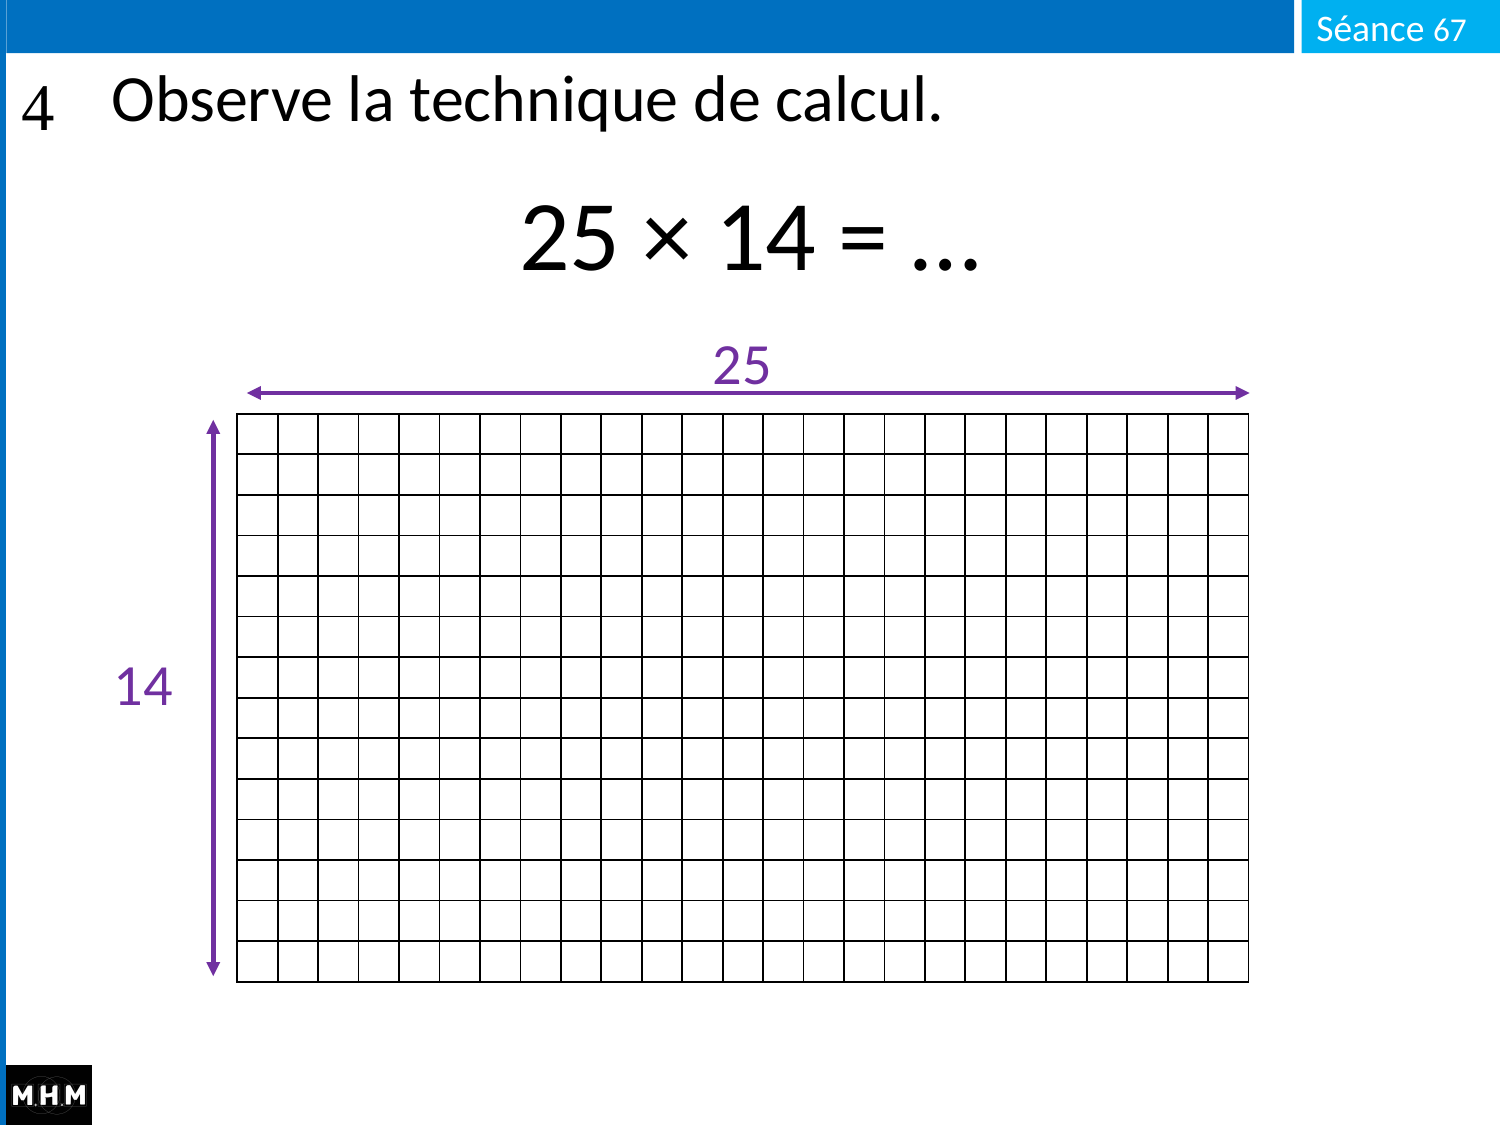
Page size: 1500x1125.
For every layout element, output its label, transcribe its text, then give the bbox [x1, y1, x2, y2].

table_cell [683, 739, 722, 778]
table_cell [1047, 861, 1086, 900]
table_cell [562, 577, 600, 616]
table_cell [1209, 699, 1248, 737]
table_cell [885, 780, 924, 819]
table_cell [885, 496, 924, 535]
picture [6, 1065, 92, 1125]
table_header [400, 415, 439, 453]
table_cell [1088, 617, 1126, 656]
table_cell [1169, 739, 1207, 778]
table_cell [602, 699, 641, 737]
table_cell [966, 536, 1005, 575]
table_cell [279, 739, 317, 778]
table_cell [238, 577, 277, 616]
table_cell [1088, 496, 1126, 535]
table_cell [804, 455, 843, 494]
table_cell [1169, 942, 1207, 981]
table_cell [764, 536, 803, 575]
table_cell [764, 780, 803, 819]
table_cell [1209, 455, 1248, 494]
text_box 25 [698, 393, 789, 404]
table_cell [1169, 901, 1207, 940]
table_cell [764, 617, 803, 656]
table_cell [683, 577, 722, 616]
table_cell [1128, 699, 1167, 737]
text_box 14 [98, 639, 190, 724]
table_cell [885, 577, 924, 616]
table_cell [602, 577, 641, 616]
table_cell [238, 699, 277, 737]
table_cell [804, 658, 843, 697]
table_cell [279, 780, 317, 819]
table_cell [400, 901, 439, 940]
table_header [1007, 415, 1045, 453]
table_cell [926, 617, 964, 656]
table_cell [602, 780, 641, 819]
table_cell [440, 536, 479, 575]
table_header [1047, 415, 1086, 453]
table_cell [1007, 901, 1045, 940]
table_cell [683, 617, 722, 656]
table_cell [764, 699, 803, 737]
table_cell [1209, 861, 1248, 900]
table_cell [966, 780, 1005, 819]
table_cell [1047, 739, 1086, 778]
table_cell [764, 658, 803, 697]
table_header [643, 415, 681, 453]
table_header [521, 415, 560, 453]
table_cell [562, 455, 600, 494]
table_cell [683, 901, 722, 940]
table_cell [683, 496, 722, 535]
table_cell [1047, 496, 1086, 535]
table_cell [562, 617, 600, 656]
table_cell [926, 699, 964, 737]
table_cell [1088, 820, 1126, 859]
table_cell [521, 820, 560, 859]
table_cell [562, 820, 600, 859]
table_cell [643, 658, 681, 697]
table_cell [1007, 780, 1045, 819]
table_cell [602, 739, 641, 778]
table_cell [643, 780, 681, 819]
table_cell [683, 455, 722, 494]
table_cell [845, 901, 884, 940]
table_cell [804, 536, 843, 575]
table_cell [926, 577, 964, 616]
table_cell [885, 699, 924, 737]
table_cell [1007, 820, 1045, 859]
table_cell [602, 455, 641, 494]
table_cell [481, 577, 520, 616]
table_cell [1169, 455, 1207, 494]
table_cell [1209, 536, 1248, 575]
table_header [966, 415, 1005, 453]
table_cell [1047, 455, 1086, 494]
table_cell [1128, 617, 1167, 656]
table_cell [885, 455, 924, 494]
table_cell [238, 496, 277, 535]
table_cell [926, 780, 964, 819]
text_box 25 [698, 319, 789, 392]
table_cell [966, 861, 1005, 900]
table_cell [724, 577, 762, 616]
table_cell [400, 861, 439, 900]
table_cell [845, 617, 884, 656]
table_cell [1047, 780, 1086, 819]
table_cell [724, 820, 762, 859]
table_cell [1128, 496, 1167, 535]
table_cell [724, 699, 762, 737]
table_cell [1128, 577, 1167, 616]
table_cell [319, 942, 358, 981]
table_cell [1169, 861, 1207, 900]
table_cell [1088, 658, 1126, 697]
table_cell [885, 617, 924, 656]
table_cell [1128, 536, 1167, 575]
table_cell [238, 739, 277, 778]
table_cell [238, 455, 277, 494]
table_cell [926, 536, 964, 575]
table_cell [926, 820, 964, 859]
table_cell [643, 699, 681, 737]
table_header [804, 415, 843, 453]
table_cell [400, 496, 439, 535]
table_cell [521, 942, 560, 981]
table_cell [1007, 942, 1045, 981]
table_header [764, 415, 803, 453]
table_cell [926, 496, 964, 535]
table_cell [440, 780, 479, 819]
table_cell [764, 942, 803, 981]
table_cell [1007, 658, 1045, 697]
title Observe la technique de calcul. [96, 57, 1391, 144]
table_cell [238, 617, 277, 656]
table_cell [1047, 699, 1086, 737]
table_cell [966, 942, 1005, 981]
table_cell [319, 820, 358, 859]
table_cell [885, 942, 924, 981]
table_cell [440, 496, 479, 535]
table_cell [1007, 536, 1045, 575]
table_cell [724, 901, 762, 940]
table_cell [966, 739, 1005, 778]
table_cell [400, 699, 439, 737]
table_cell [1169, 496, 1207, 535]
table_cell [1088, 861, 1126, 900]
table_cell [481, 780, 520, 819]
table_cell [521, 699, 560, 737]
table_cell [1128, 901, 1167, 940]
table_cell [279, 658, 317, 697]
table_cell [764, 739, 803, 778]
table_cell [1128, 942, 1167, 981]
table_cell [359, 577, 398, 616]
table_cell [804, 861, 843, 900]
table_cell [724, 496, 762, 535]
table_cell [562, 536, 600, 575]
table_cell [764, 901, 803, 940]
table_cell [845, 780, 884, 819]
table_cell [683, 942, 722, 981]
table_cell [279, 901, 317, 940]
table_cell [1209, 780, 1248, 819]
table_cell [521, 577, 560, 616]
table_cell [319, 699, 358, 737]
table_cell [845, 942, 884, 981]
table_cell [481, 942, 520, 981]
table_cell [481, 455, 520, 494]
table_cell [885, 658, 924, 697]
table_cell [926, 658, 964, 697]
table_cell [845, 577, 884, 616]
table_header [885, 415, 924, 453]
table_cell [238, 536, 277, 575]
table_cell [1088, 699, 1126, 737]
table_cell [966, 658, 1005, 697]
table_cell [1169, 617, 1207, 656]
table_cell [238, 658, 277, 697]
table_cell [804, 901, 843, 940]
table_header [238, 415, 277, 453]
table_cell [1209, 496, 1248, 535]
table_cell [400, 658, 439, 697]
table_cell [966, 820, 1005, 859]
table_cell [562, 658, 600, 697]
table_cell [683, 536, 722, 575]
table_cell [1047, 577, 1086, 616]
table_cell [1169, 658, 1207, 697]
table_cell [400, 780, 439, 819]
table_cell [440, 942, 479, 981]
table_cell [238, 861, 277, 900]
table_cell [643, 739, 681, 778]
table_cell [1128, 780, 1167, 819]
table_cell [521, 901, 560, 940]
table_cell [1088, 739, 1126, 778]
table_cell [885, 861, 924, 900]
table_cell [1169, 820, 1207, 859]
table_cell [359, 496, 398, 535]
table_cell [643, 820, 681, 859]
table_cell [521, 739, 560, 778]
table_cell [1047, 820, 1086, 859]
table_cell [279, 617, 317, 656]
table_cell [481, 739, 520, 778]
table_cell [885, 820, 924, 859]
table_header [724, 415, 762, 453]
table_cell [804, 577, 843, 616]
table_cell [764, 496, 803, 535]
table_cell [602, 617, 641, 656]
table_cell [400, 455, 439, 494]
table_cell [1088, 536, 1126, 575]
table_cell [845, 658, 884, 697]
table_cell [724, 658, 762, 697]
table_cell [319, 739, 358, 778]
table_cell [279, 699, 317, 737]
table_cell [845, 455, 884, 494]
table_cell [359, 658, 398, 697]
table_cell [1169, 780, 1207, 819]
table_cell [400, 820, 439, 859]
table_cell [279, 861, 317, 900]
table_cell [926, 861, 964, 900]
table_cell [481, 617, 520, 656]
table_cell [643, 617, 681, 656]
table_cell [1007, 455, 1045, 494]
table_header [1169, 415, 1207, 453]
table_cell [400, 617, 439, 656]
table_cell [643, 455, 681, 494]
table_cell [440, 617, 479, 656]
table_cell [319, 617, 358, 656]
table_cell [966, 699, 1005, 737]
table_cell [1169, 536, 1207, 575]
table_cell [521, 658, 560, 697]
table_cell [602, 658, 641, 697]
table_cell [1128, 658, 1167, 697]
table_cell [359, 617, 398, 656]
table_cell [1169, 699, 1207, 737]
table_cell [966, 901, 1005, 940]
table_cell [238, 820, 277, 859]
table_cell [724, 861, 762, 900]
table_cell [1007, 739, 1045, 778]
table_cell [966, 577, 1005, 616]
table_cell [845, 699, 884, 737]
table_cell [319, 577, 358, 616]
table_cell [562, 699, 600, 737]
table_cell [440, 739, 479, 778]
table_cell [764, 820, 803, 859]
table_cell [440, 901, 479, 940]
table_cell [1007, 617, 1045, 656]
table_cell [1169, 577, 1207, 616]
table_cell [804, 739, 843, 778]
table_cell [279, 577, 317, 616]
table_header [319, 415, 358, 453]
table_header [1209, 415, 1248, 453]
table_cell [1007, 699, 1045, 737]
table_cell [602, 901, 641, 940]
table_cell [359, 820, 398, 859]
table_cell [238, 942, 277, 981]
table_cell [724, 455, 762, 494]
table_cell [683, 861, 722, 900]
table_cell [440, 861, 479, 900]
table_cell [400, 942, 439, 981]
table_cell [724, 739, 762, 778]
table_cell [643, 496, 681, 535]
table_cell [804, 942, 843, 981]
table_cell [1047, 617, 1086, 656]
table_cell [319, 861, 358, 900]
table_cell [1209, 820, 1248, 859]
table_cell [521, 617, 560, 656]
table_cell [1128, 455, 1167, 494]
table_cell [926, 739, 964, 778]
table_cell [359, 536, 398, 575]
table_cell [400, 577, 439, 616]
table_cell [724, 617, 762, 656]
table_cell [845, 536, 884, 575]
table_cell [1128, 820, 1167, 859]
table_cell [440, 820, 479, 859]
table_cell [359, 942, 398, 981]
table_cell [724, 942, 762, 981]
table_cell [885, 901, 924, 940]
table_cell [1088, 942, 1126, 981]
table_cell [481, 496, 520, 535]
table_header [1088, 415, 1126, 453]
table_cell [319, 658, 358, 697]
table_cell [1088, 455, 1126, 494]
table_cell [602, 942, 641, 981]
table_cell [521, 861, 560, 900]
table_cell [966, 455, 1005, 494]
table_cell [1007, 861, 1045, 900]
table_cell [602, 496, 641, 535]
table_cell [521, 496, 560, 535]
table_cell [562, 780, 600, 819]
table_cell [1128, 861, 1167, 900]
table_cell [400, 739, 439, 778]
table_cell [440, 455, 479, 494]
table_header [562, 415, 600, 453]
table_cell [562, 739, 600, 778]
table_cell [319, 901, 358, 940]
table_cell [440, 577, 479, 616]
table_cell [1088, 901, 1126, 940]
table_header [279, 415, 317, 453]
table_cell [359, 739, 398, 778]
table_cell [319, 496, 358, 535]
table_cell [279, 496, 317, 535]
table_cell [845, 496, 884, 535]
table_cell [1128, 739, 1167, 778]
table_cell [602, 861, 641, 900]
table_cell [683, 780, 722, 819]
table_cell [643, 536, 681, 575]
table_cell [562, 942, 600, 981]
table_cell [683, 699, 722, 737]
table_cell [926, 455, 964, 494]
table_cell [804, 617, 843, 656]
table_header [440, 415, 479, 453]
table_cell [1047, 901, 1086, 940]
table_cell [804, 780, 843, 819]
table_cell [521, 455, 560, 494]
text_box 25 × 14 = … [15, 163, 1485, 298]
table_cell [238, 901, 277, 940]
table_cell [966, 617, 1005, 656]
table_cell [359, 780, 398, 819]
table_cell [359, 901, 398, 940]
table_cell [885, 536, 924, 575]
table_cell [319, 536, 358, 575]
table_cell [724, 780, 762, 819]
table_cell [279, 820, 317, 859]
table_cell [400, 536, 439, 575]
table_cell [804, 820, 843, 859]
table_cell [562, 901, 600, 940]
table_cell [724, 536, 762, 575]
table_cell [562, 496, 600, 535]
table_cell [481, 699, 520, 737]
table_cell [359, 455, 398, 494]
table_cell [1088, 780, 1126, 819]
table_header [926, 415, 964, 453]
table_header [1128, 415, 1167, 453]
table_cell [643, 577, 681, 616]
table_cell [481, 820, 520, 859]
table_header [845, 415, 884, 453]
table_cell [1047, 536, 1086, 575]
table_cell [764, 455, 803, 494]
table_cell [1007, 496, 1045, 535]
table_cell [602, 536, 641, 575]
table_cell [804, 496, 843, 535]
table_cell [764, 861, 803, 900]
table_cell [966, 496, 1005, 535]
table_cell [926, 942, 964, 981]
table_header [683, 415, 722, 453]
table_cell [481, 861, 520, 900]
table_cell [359, 699, 398, 737]
table_cell [481, 658, 520, 697]
table_cell [1209, 942, 1248, 981]
table_cell [1047, 942, 1086, 981]
table_cell [481, 536, 520, 575]
table_cell [1047, 658, 1086, 697]
table_header [481, 415, 520, 453]
table_cell [602, 820, 641, 859]
table_cell [440, 699, 479, 737]
table_cell [440, 658, 479, 697]
table_cell [643, 942, 681, 981]
table_cell [845, 820, 884, 859]
table_cell [1209, 901, 1248, 940]
table_cell [643, 901, 681, 940]
table_cell [845, 739, 884, 778]
table_cell [683, 658, 722, 697]
table_cell [845, 861, 884, 900]
table_header [602, 415, 641, 453]
table_cell [1209, 739, 1248, 778]
table_cell [279, 536, 317, 575]
table_cell [481, 901, 520, 940]
table_cell [562, 861, 600, 900]
table_cell [521, 536, 560, 575]
table_cell [683, 820, 722, 859]
table_cell [359, 861, 398, 900]
table_cell [643, 861, 681, 900]
table_cell [1209, 577, 1248, 616]
table_cell [1007, 577, 1045, 616]
table_cell [1209, 658, 1248, 697]
table_cell [804, 699, 843, 737]
table_cell [319, 780, 358, 819]
table_cell [319, 455, 358, 494]
table_cell [926, 901, 964, 940]
table_cell [521, 780, 560, 819]
table_cell [1088, 577, 1126, 616]
table_header [359, 415, 398, 453]
table_cell [238, 780, 277, 819]
table_cell [885, 739, 924, 778]
table_cell [279, 942, 317, 981]
table_cell [764, 577, 803, 616]
table_cell [1209, 617, 1248, 656]
table_cell [279, 455, 317, 494]
